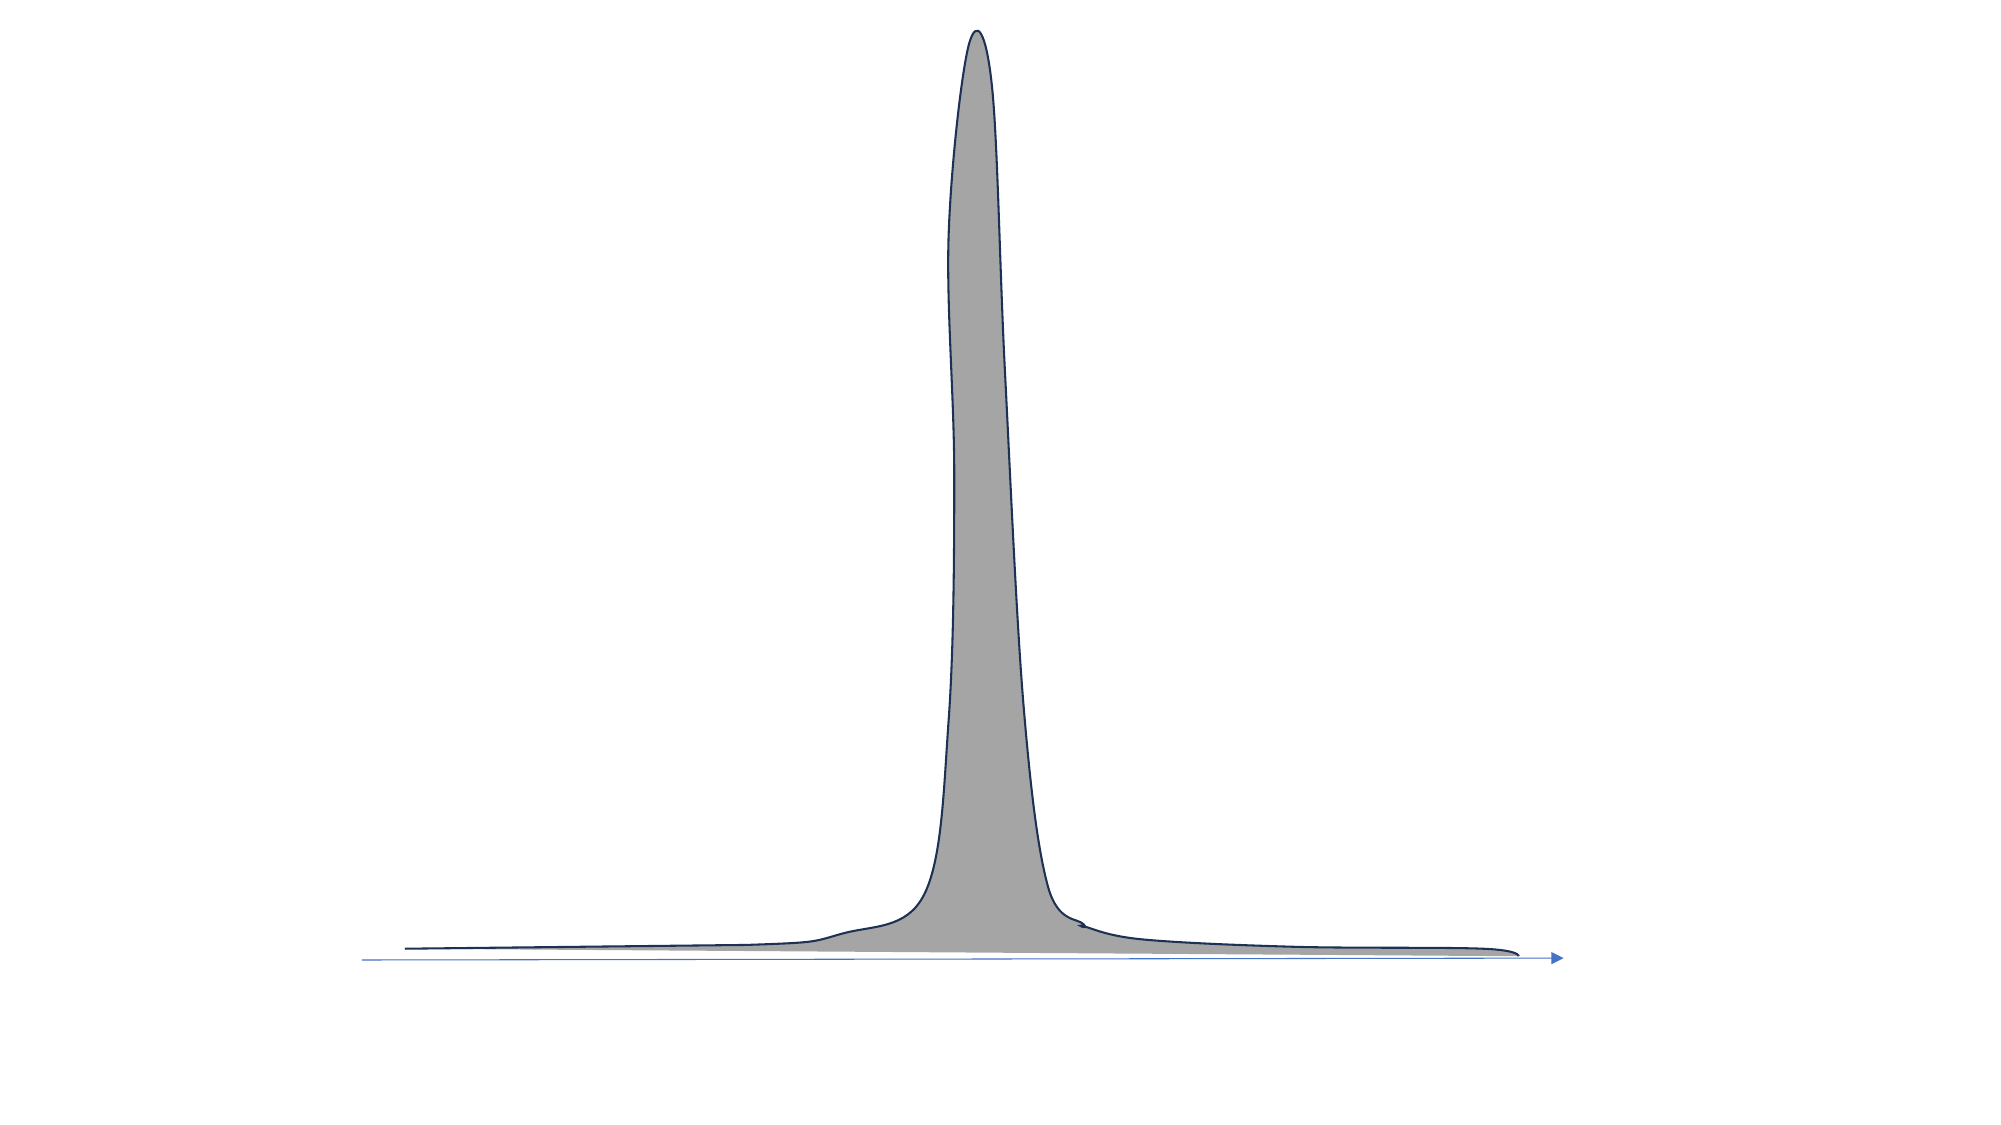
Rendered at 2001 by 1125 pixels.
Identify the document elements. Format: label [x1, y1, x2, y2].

text_box [404, 29, 1520, 957]
